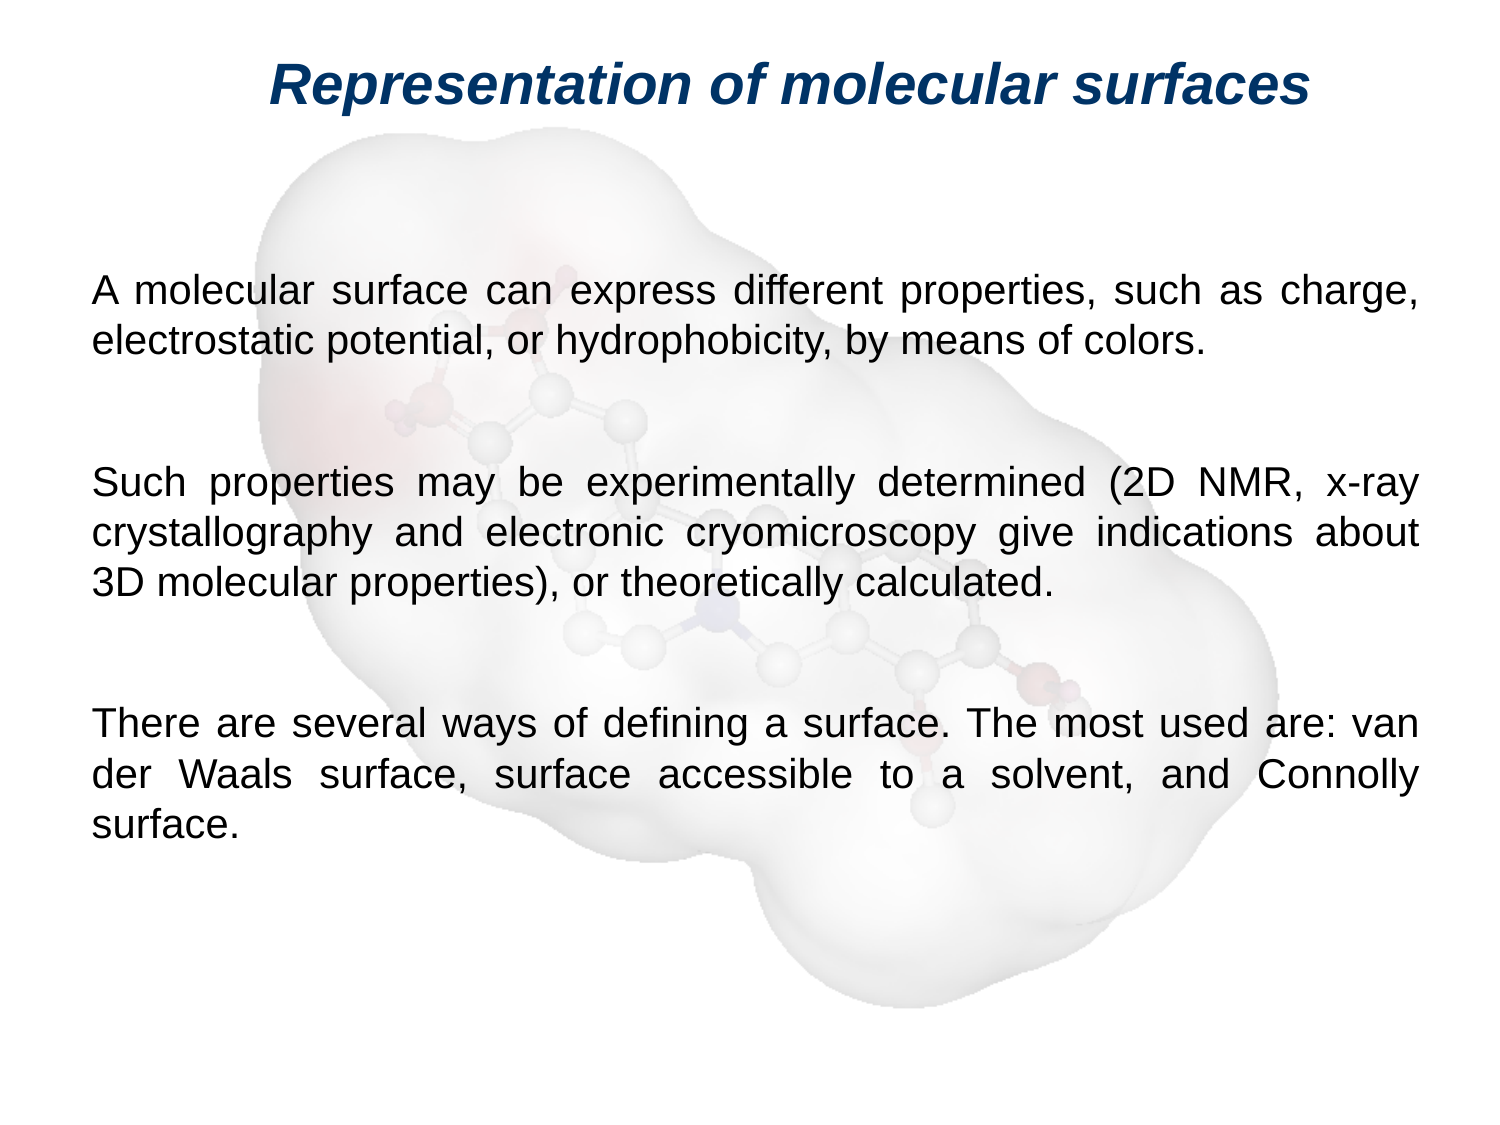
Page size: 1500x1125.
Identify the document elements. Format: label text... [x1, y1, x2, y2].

text_box Representation of molecular surfaces [117, 47, 1465, 126]
text_box A molecular surface can express different properties, such as charge, electrostatic potential, or hydrophobicity, by means of colors. Such properties may be experimentally determined (2D NMR, x-ray crystallography and electronic cryomicroscopy give indications about 3D molecular properties), or theoretically calculated. There are several ways of defining a surface. The most used are: van der Waals surface, surface accessible to a solvent, and Connolly surface. [76, 255, 205, 854]
picture [210, 107, 1290, 1018]
text_box A molecular surface can express different properties, such as charge, electrostatic potential, or hydrophobicity, by means of colors. Such properties may be experimentally determined (2D NMR, x-ray crystallography and electronic cryomicroscopy give indications about 3D molecular properties), or theoretically calculated. There are several ways of defining a surface. The most used are: van der Waals surface, surface accessible to a solvent, and Connolly surface. [1293, 255, 1436, 854]
